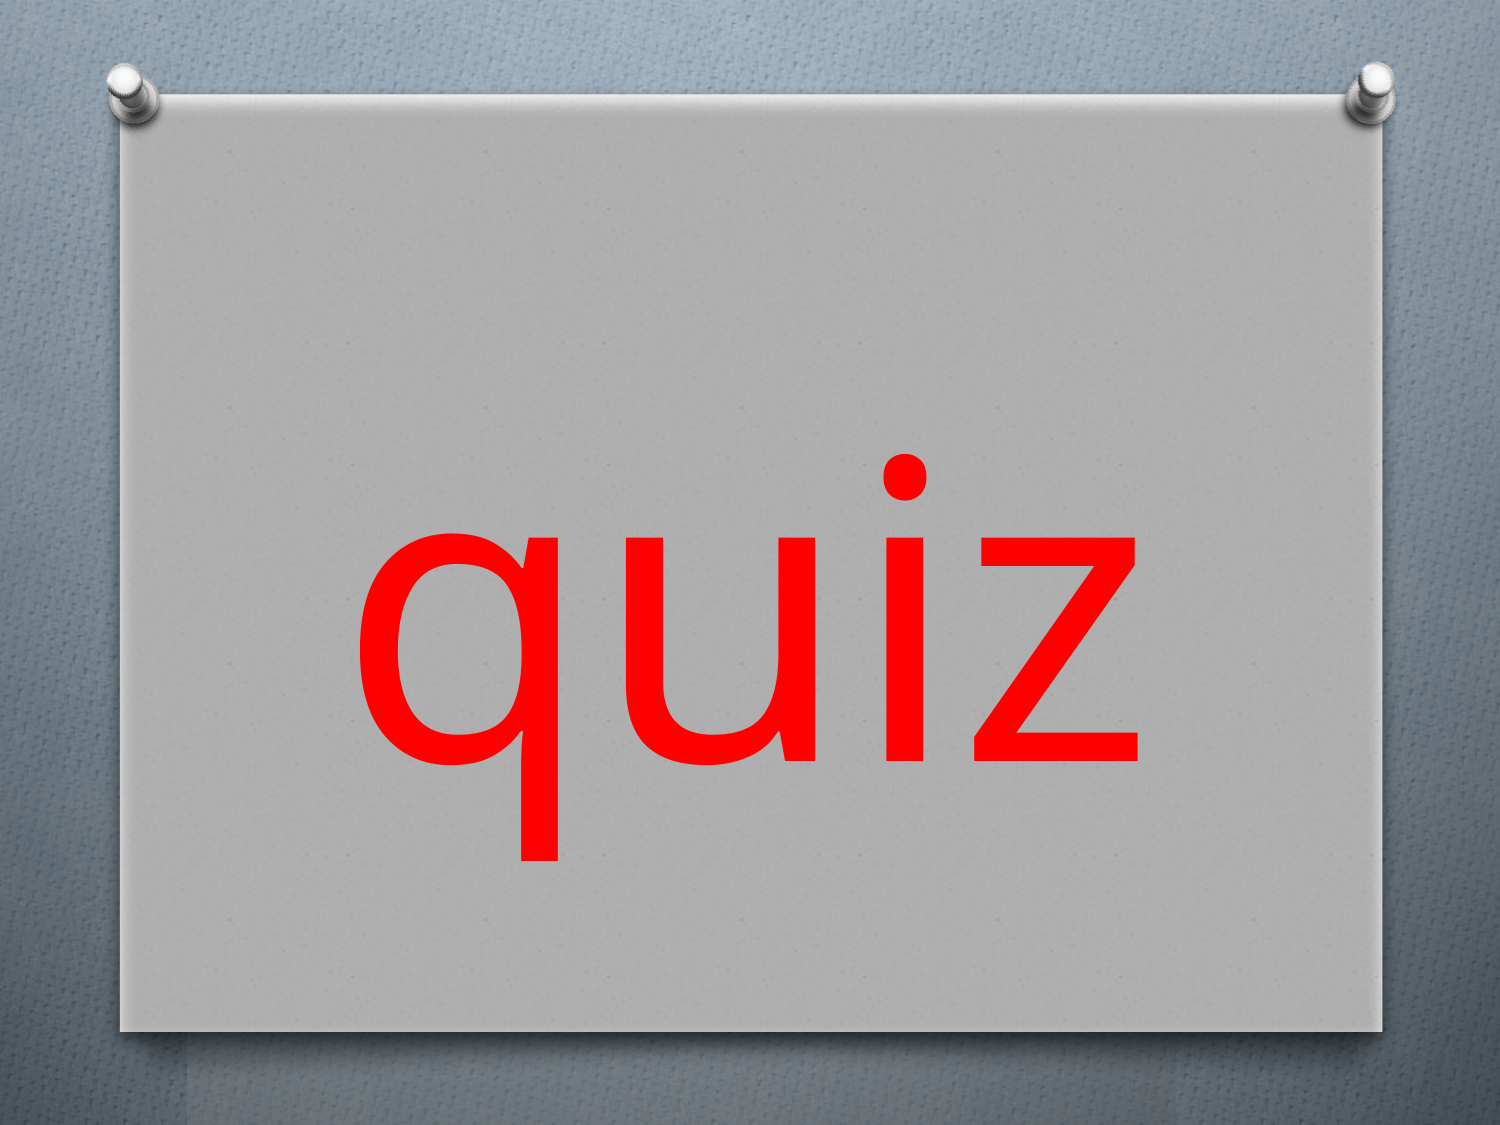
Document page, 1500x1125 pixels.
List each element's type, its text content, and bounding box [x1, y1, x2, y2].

list quiz [237, 337, 1254, 929]
picture [1317, 35, 1439, 156]
picture [75, 29, 198, 153]
